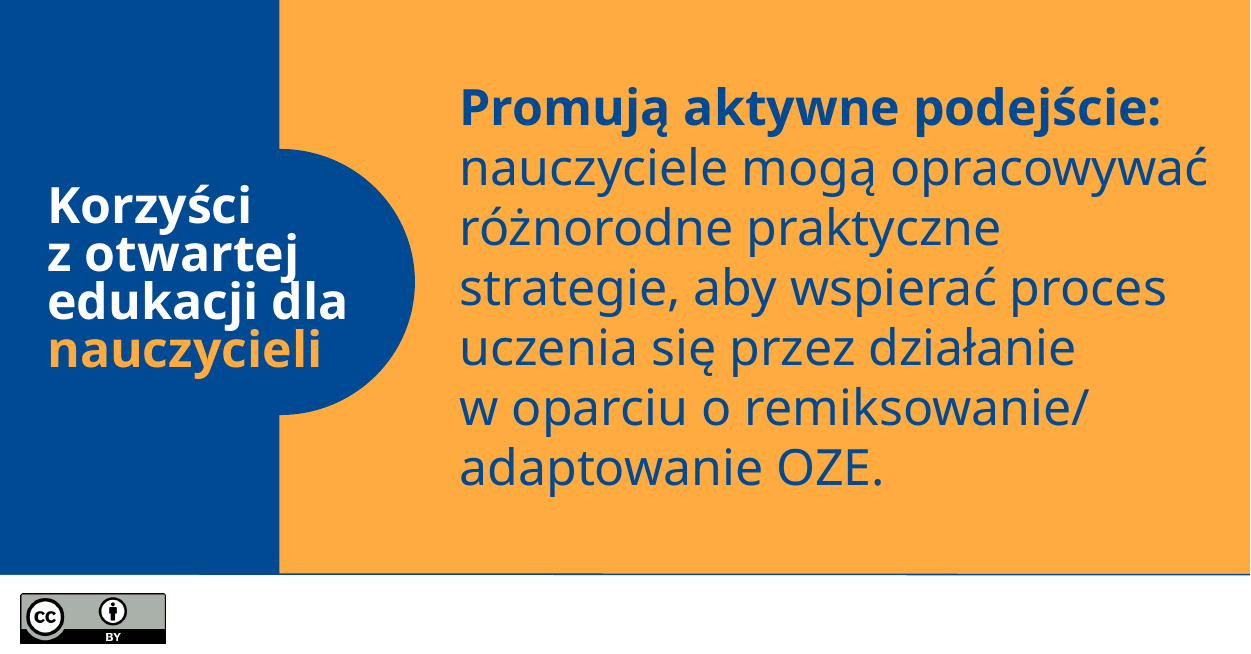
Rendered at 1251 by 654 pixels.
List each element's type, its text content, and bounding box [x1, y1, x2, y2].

picture [20, 592, 166, 645]
text_box [204, 392, 356, 416]
text_box [0, 582, 1250, 654]
text_box Promują aktywne podejście: nauczyciele mogą opracowywać różnorodne praktyczne strategie, aby wspierać proces uczenia się przez działanie w oparciu o remiksowanie/ adaptowanie OZE. [444, 60, 1246, 511]
text_box Korzyści z otwartej edukacji dla nauczycieli [32, 169, 415, 392]
text_box [0, 0, 280, 573]
text_box [209, 148, 352, 169]
